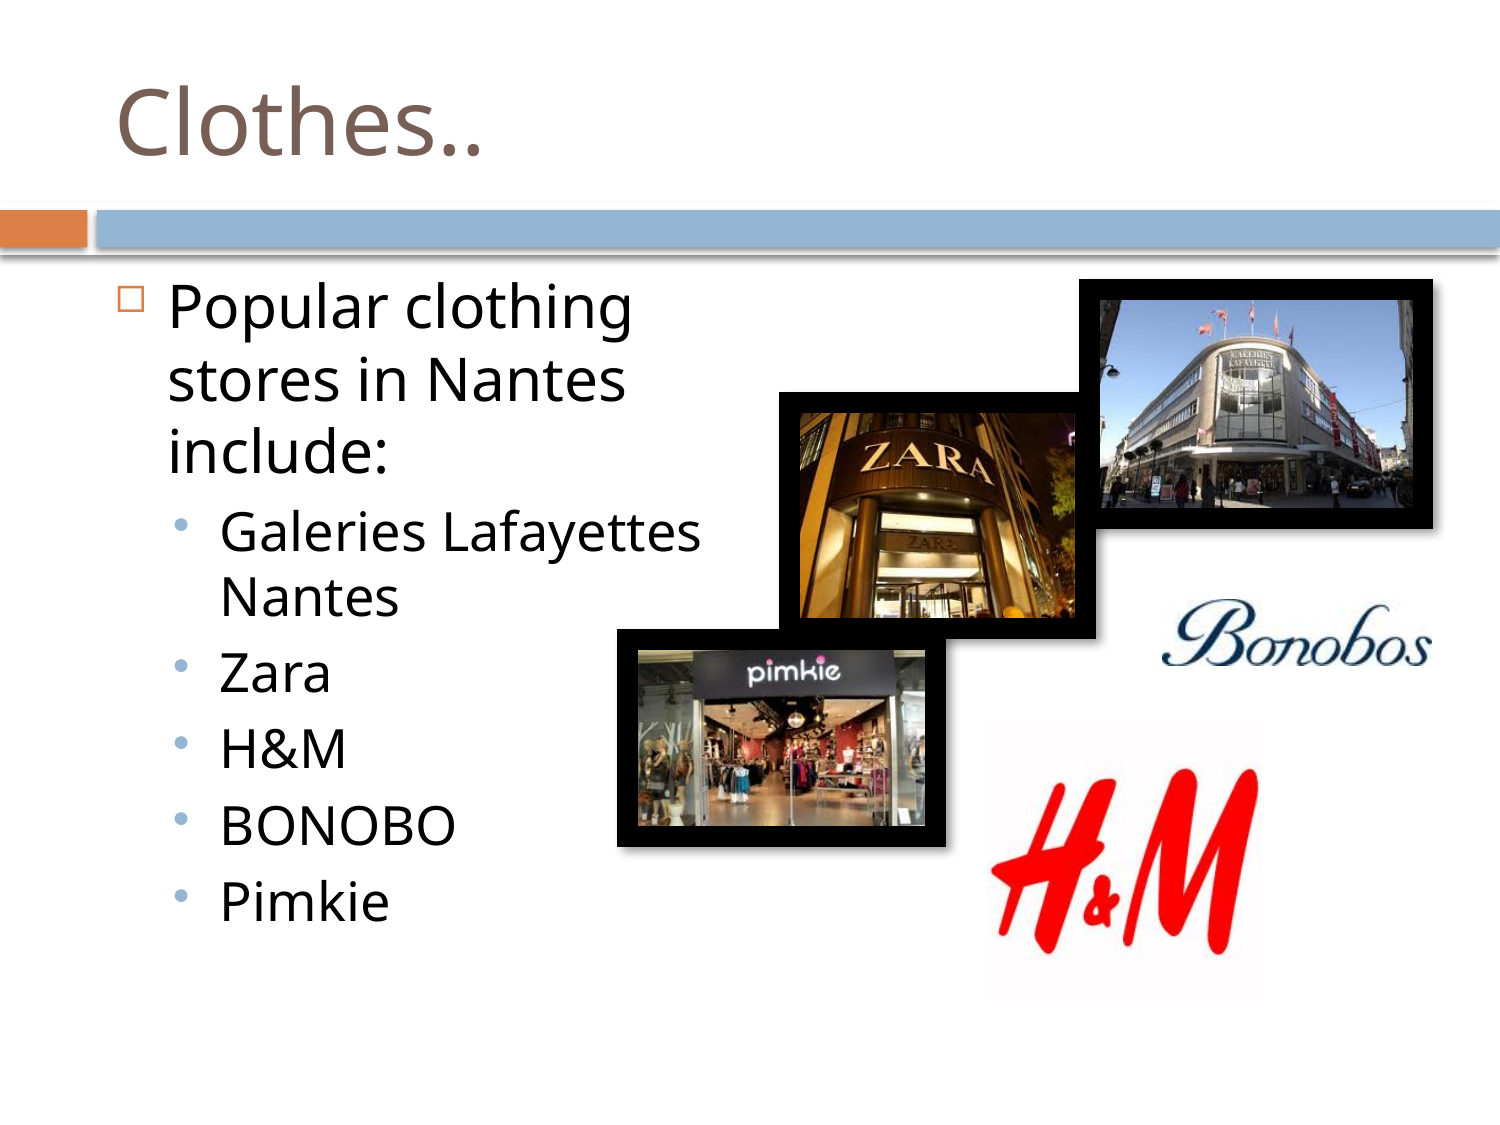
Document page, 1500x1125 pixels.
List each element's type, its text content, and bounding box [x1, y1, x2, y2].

picture [1099, 299, 1413, 509]
picture [1162, 599, 1432, 666]
list Popular clothing stores in Nantes include: Galeries Lafayettes Nantes Zara H&M BONOBO Pimkie [99, 260, 738, 1011]
title Clothes.. [99, 37, 1438, 200]
picture [799, 412, 1076, 618]
picture [987, 724, 1263, 1001]
picture [637, 649, 926, 827]
